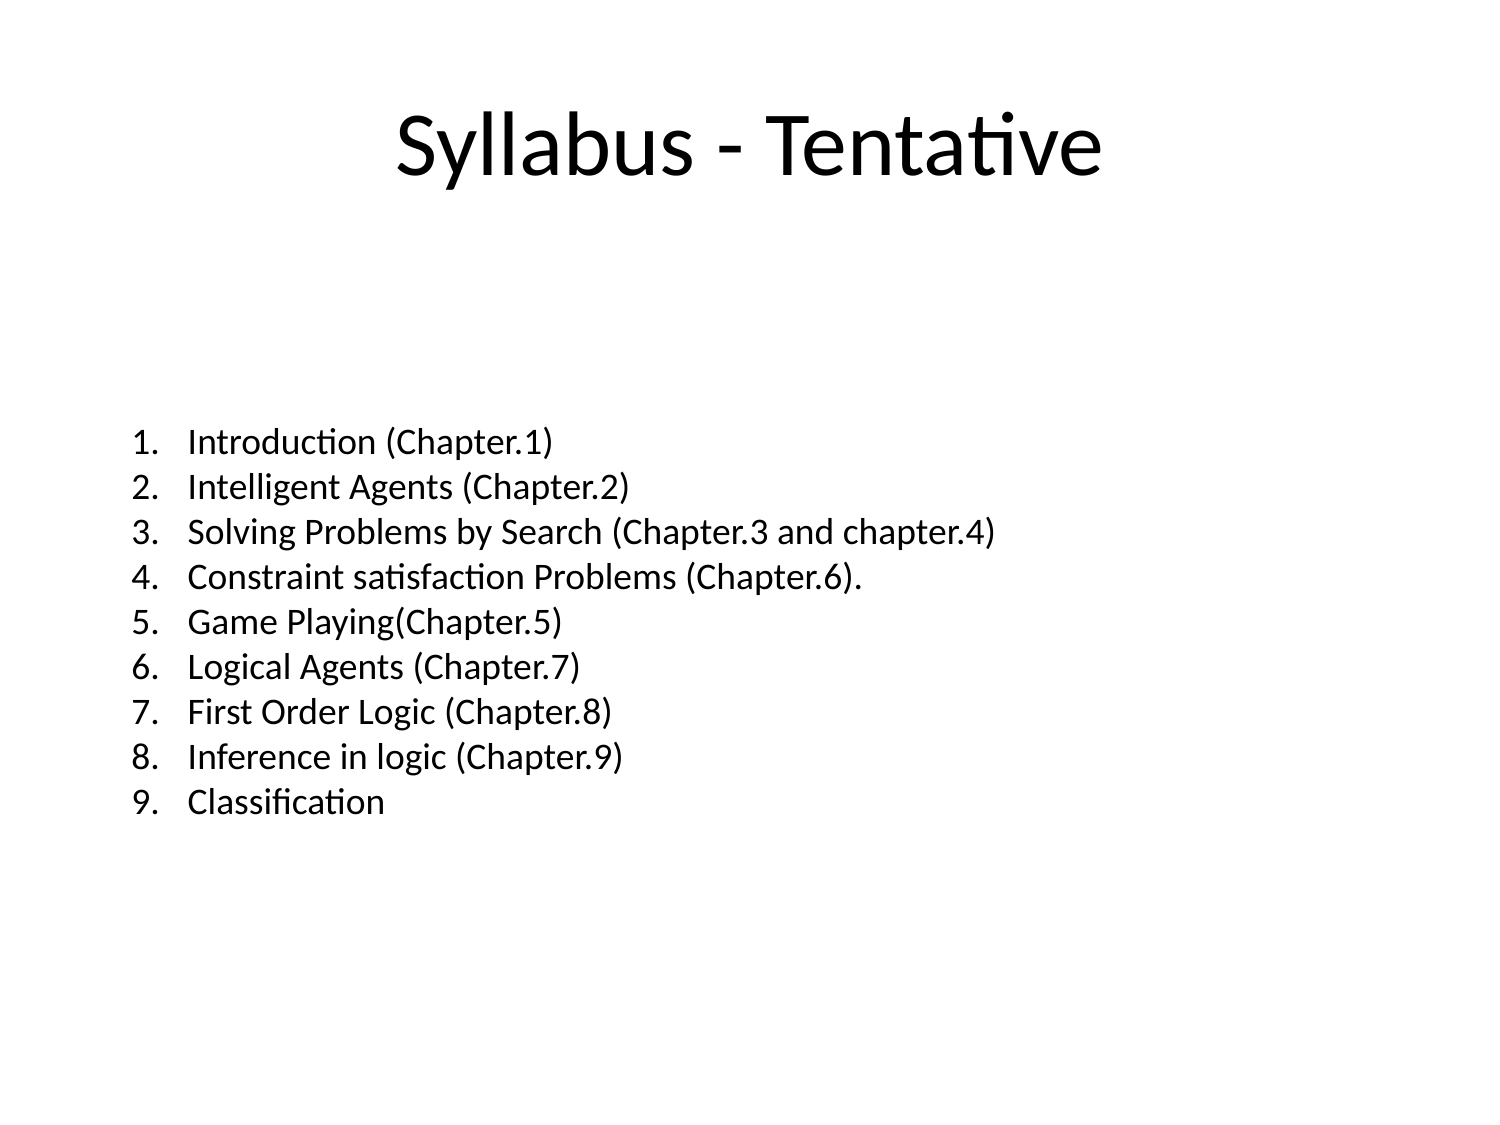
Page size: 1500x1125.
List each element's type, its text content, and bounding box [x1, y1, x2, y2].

text_box Introduction (Chapter.1) Intelligent Agents (Chapter.2) Solving Problems by Search (Chapter.3 and chapter.4) Constraint satisfaction Problems (Chapter.6). Game Playing(Chapter.5) Logical Agents (Chapter.7) First Order Logic (Chapter.8) Inference in logic (Chapter.9) Classification [116, 364, 1217, 874]
title Syllabus - Tentative [75, 45, 1425, 233]
